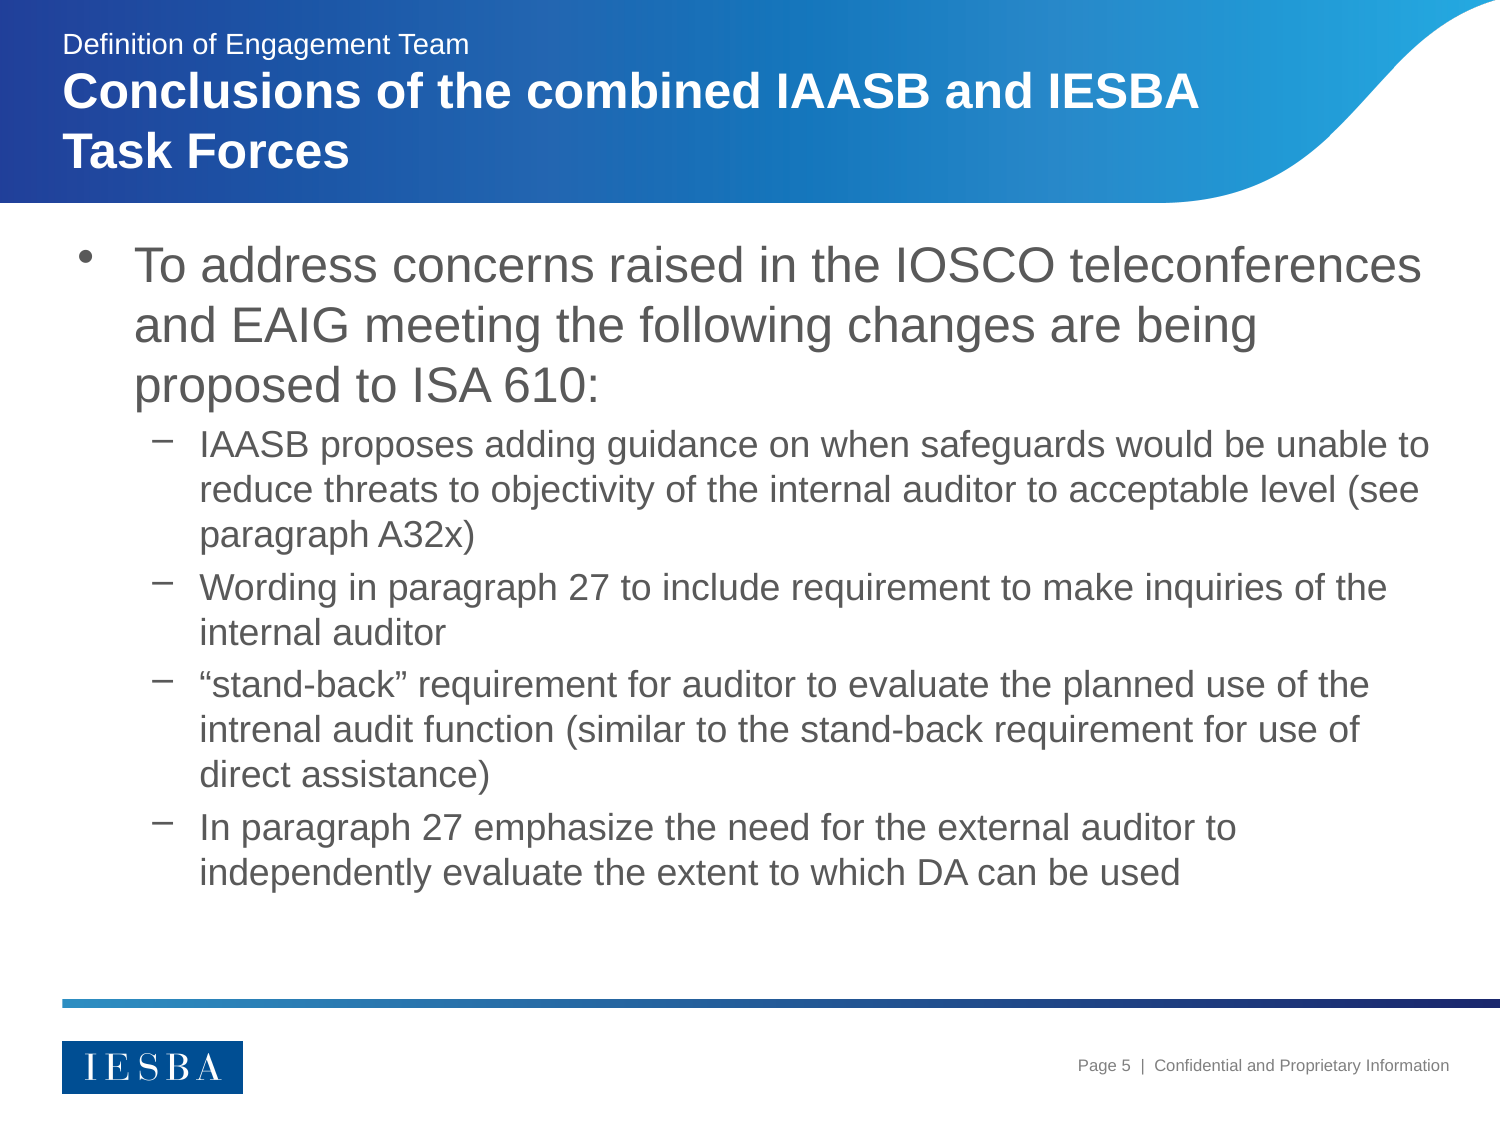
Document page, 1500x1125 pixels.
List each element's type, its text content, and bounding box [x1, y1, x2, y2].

title Conclusions of the combined IAASB and IESBA Task Forces [62, 75, 1300, 163]
list To address concerns raised in the IOSCO teleconferences and EAIG meeting the following changes are being proposed to ISA 610: IAASB proposes adding guidance on when safeguards would be unable to reduce threats to objectivity of the internal auditor to acceptable level (see paragraph A32x) Wording in paragraph 27 to include requirement to make inquiries of the internal auditor “stand-back” requirement for auditor to evaluate the planned use of the intrenal audit function (similar to the stand-back requirement for use of direct assistance) In paragraph 27 emphasize the need for the external auditor to independently evaluate the extent to which DA can be used [62, 224, 1450, 975]
subtitle Definition of Engagement Team [62, 24, 750, 63]
picture [62, 1041, 243, 1094]
picture [0, 0, 1497, 203]
